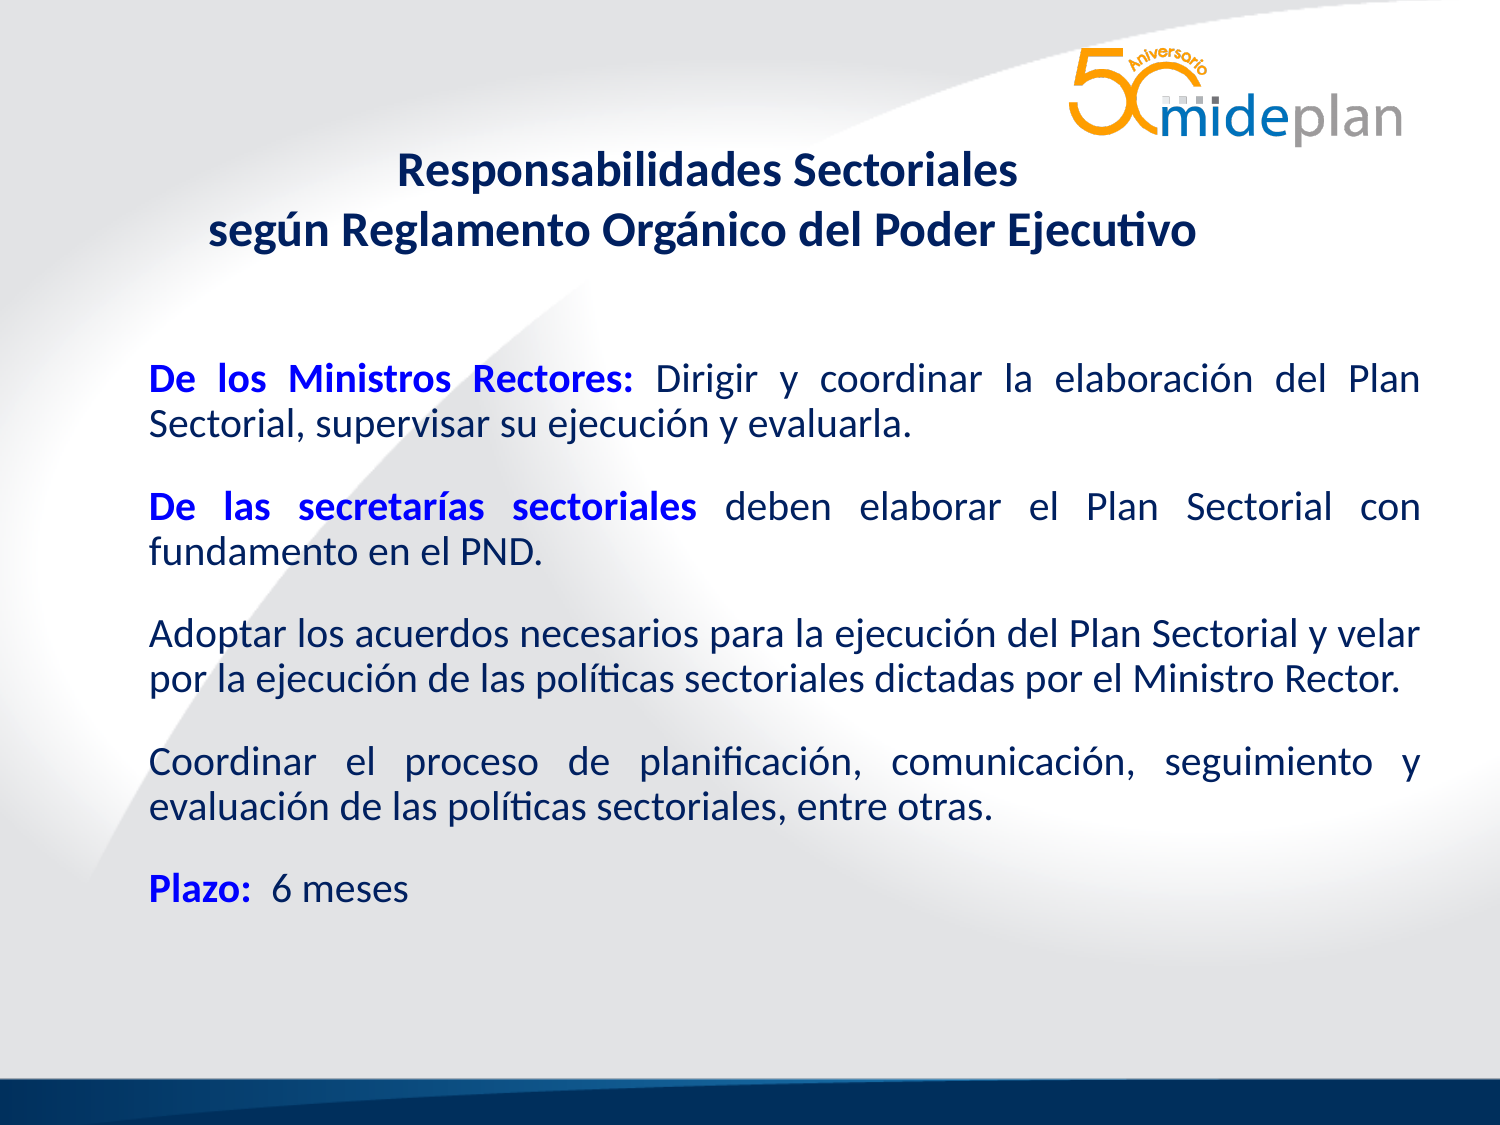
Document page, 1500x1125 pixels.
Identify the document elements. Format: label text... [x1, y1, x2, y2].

text_box Responsabilidades Sectoriales según Reglamento Orgánico del Poder Ejecutivo [39, 123, 1379, 246]
picture [1045, 30, 1425, 150]
picture [0, 1070, 1500, 1125]
text_box De los Ministros Rectores: Dirigir y coordinar la elaboración del Plan Sectorial, supervisar su ejecución y evaluarla. De las secretarías sectoriales deben elaborar el Plan Sectorial con fundamento en el PND. Adoptar los acuerdos necesarios para la ejecución del Plan Sectorial y velar por la ejecución de las políticas sectoriales dictadas por el Ministro Rector. Coordinar el proceso de planificación, comunicación, seguimiento y evaluación de las políticas sectoriales, entre otras. Plazo: 6 meses [133, 347, 1438, 979]
